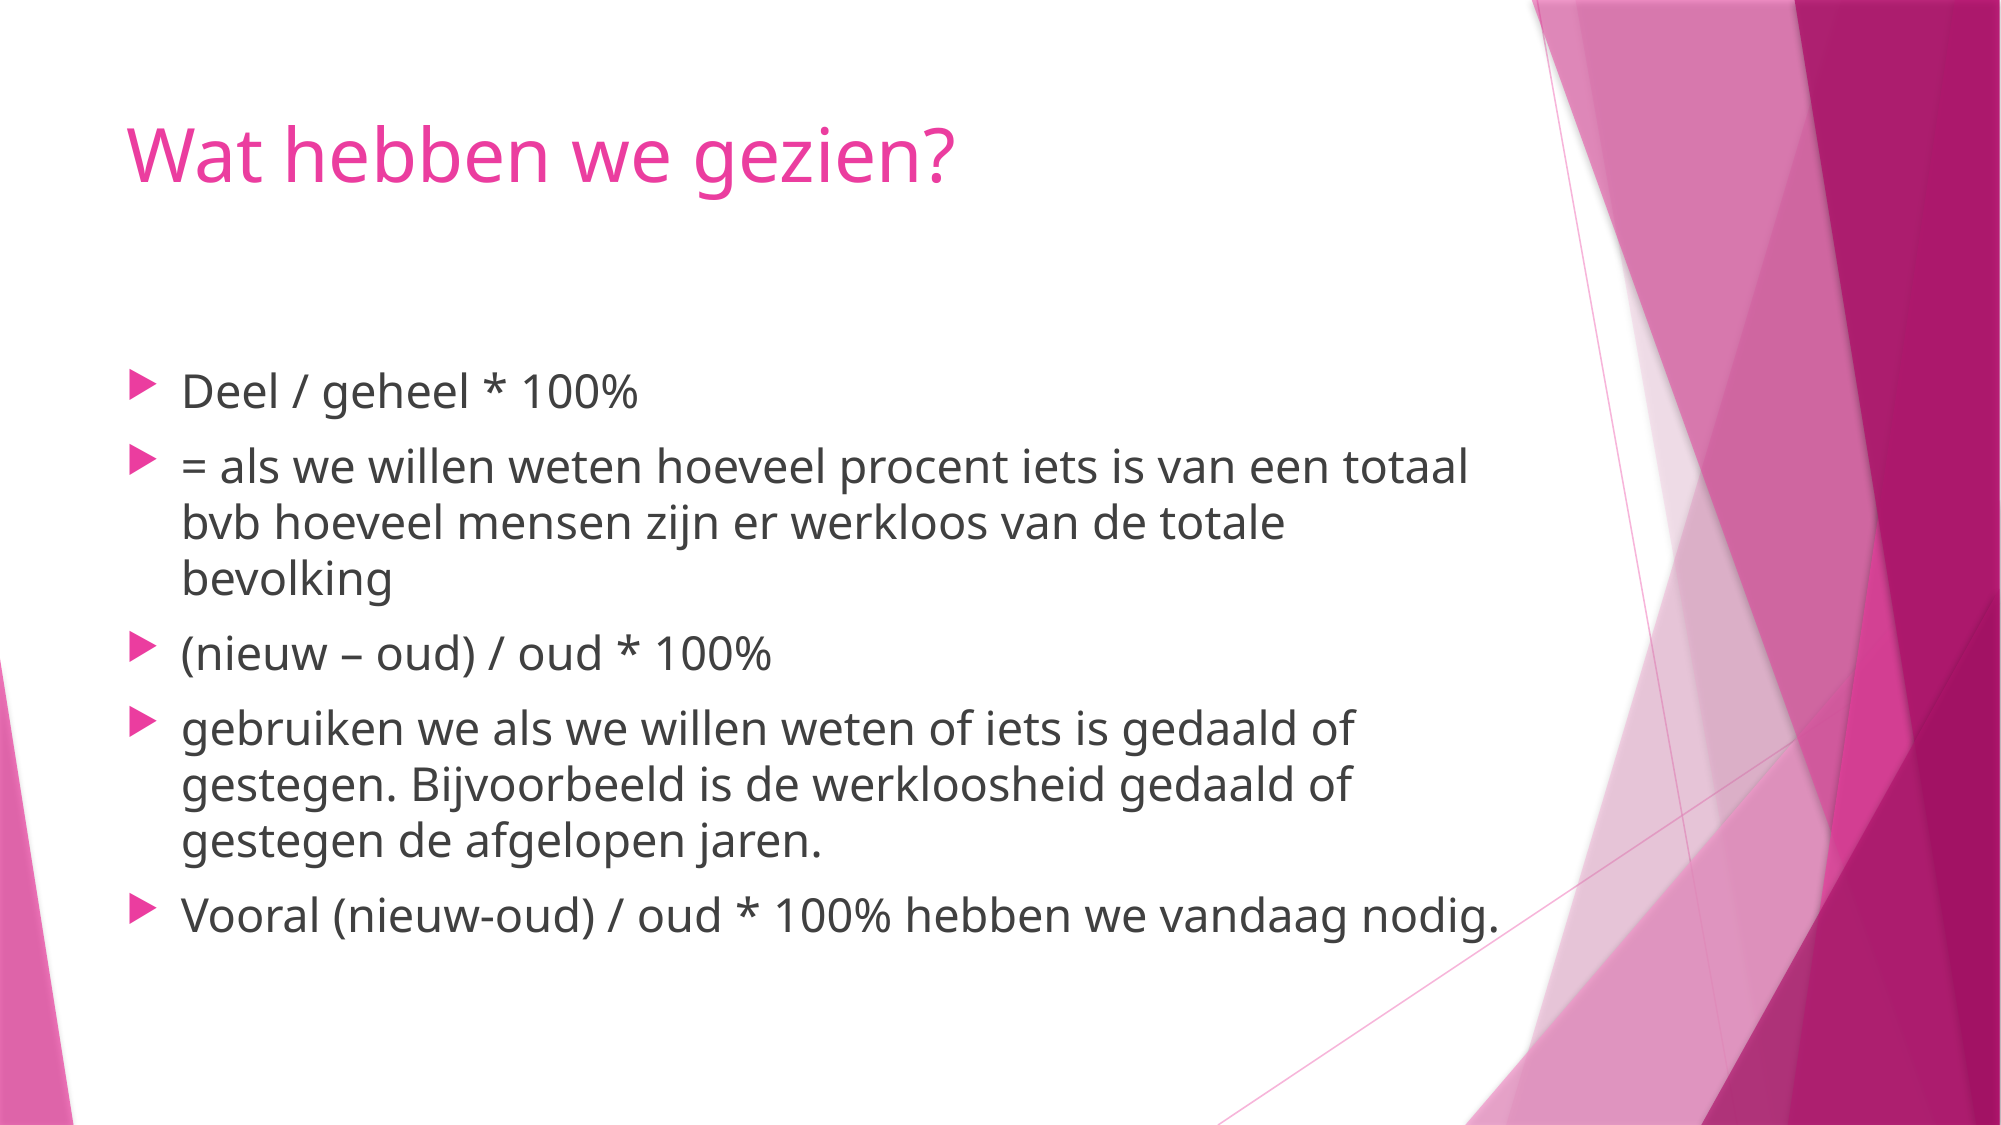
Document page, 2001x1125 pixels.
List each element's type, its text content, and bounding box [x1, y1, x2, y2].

title Wat hebben we gezien? [111, 99, 1522, 317]
list Deel / geheel * 100% = als we willen weten hoeveel procent iets is van een totaal bvb hoeveel mensen zijn er werkloos van de totale bevolking (nieuw – oud) / oud * 100% gebruiken we als we willen weten of iets is gedaald of gestegen. Bijvoorbeeld is de werkloosheid gedaald of gestegen de afgelopen jaren. Vooral (nieuw-oud) / oud * 100% hebben we vandaag nodig. [111, 354, 1522, 992]
